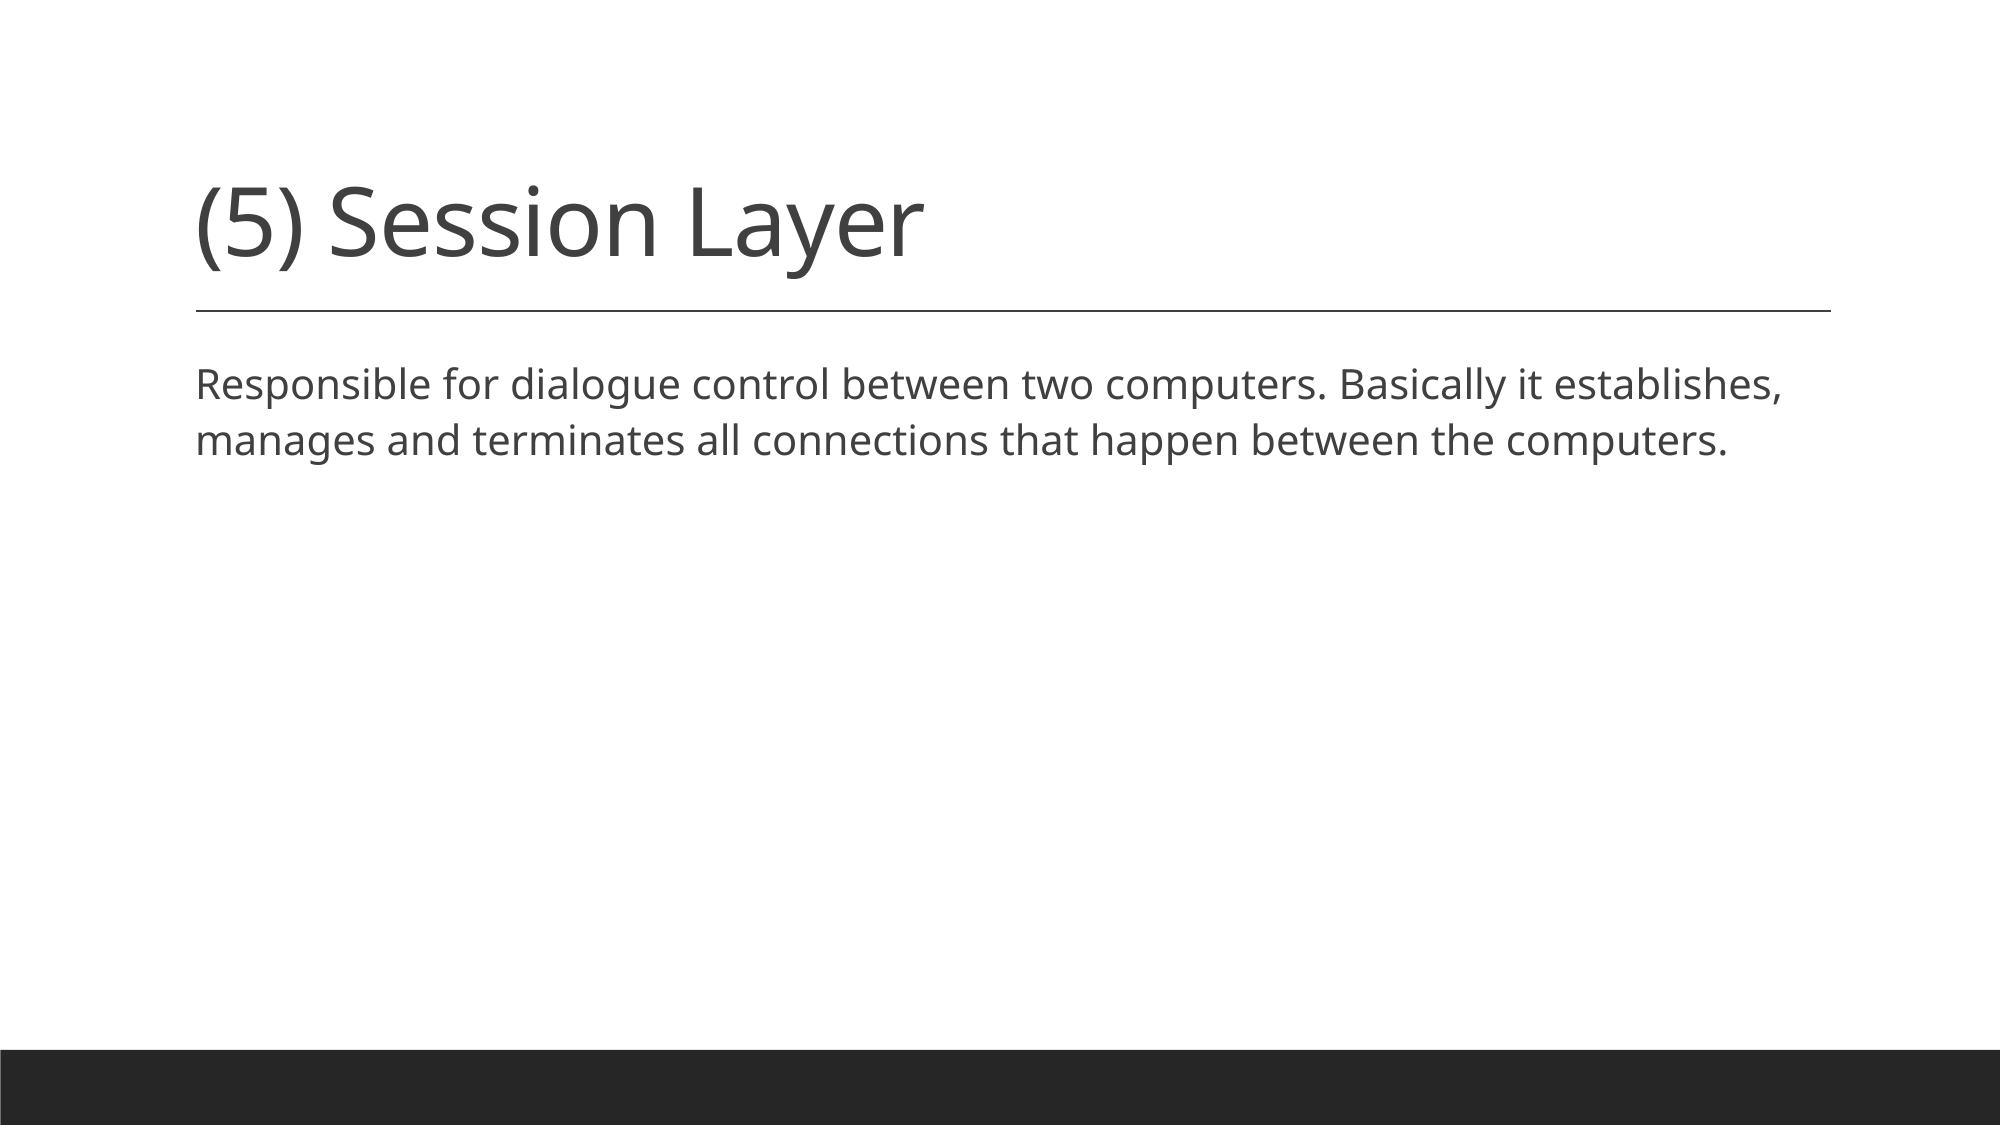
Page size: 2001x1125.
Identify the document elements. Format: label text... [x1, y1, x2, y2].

title (5) Session Layer [180, 47, 1830, 285]
list Responsible for dialogue control between two computers. Basically it establishes, manages and terminates all connections that happen between the computers. [180, 345, 1830, 963]
